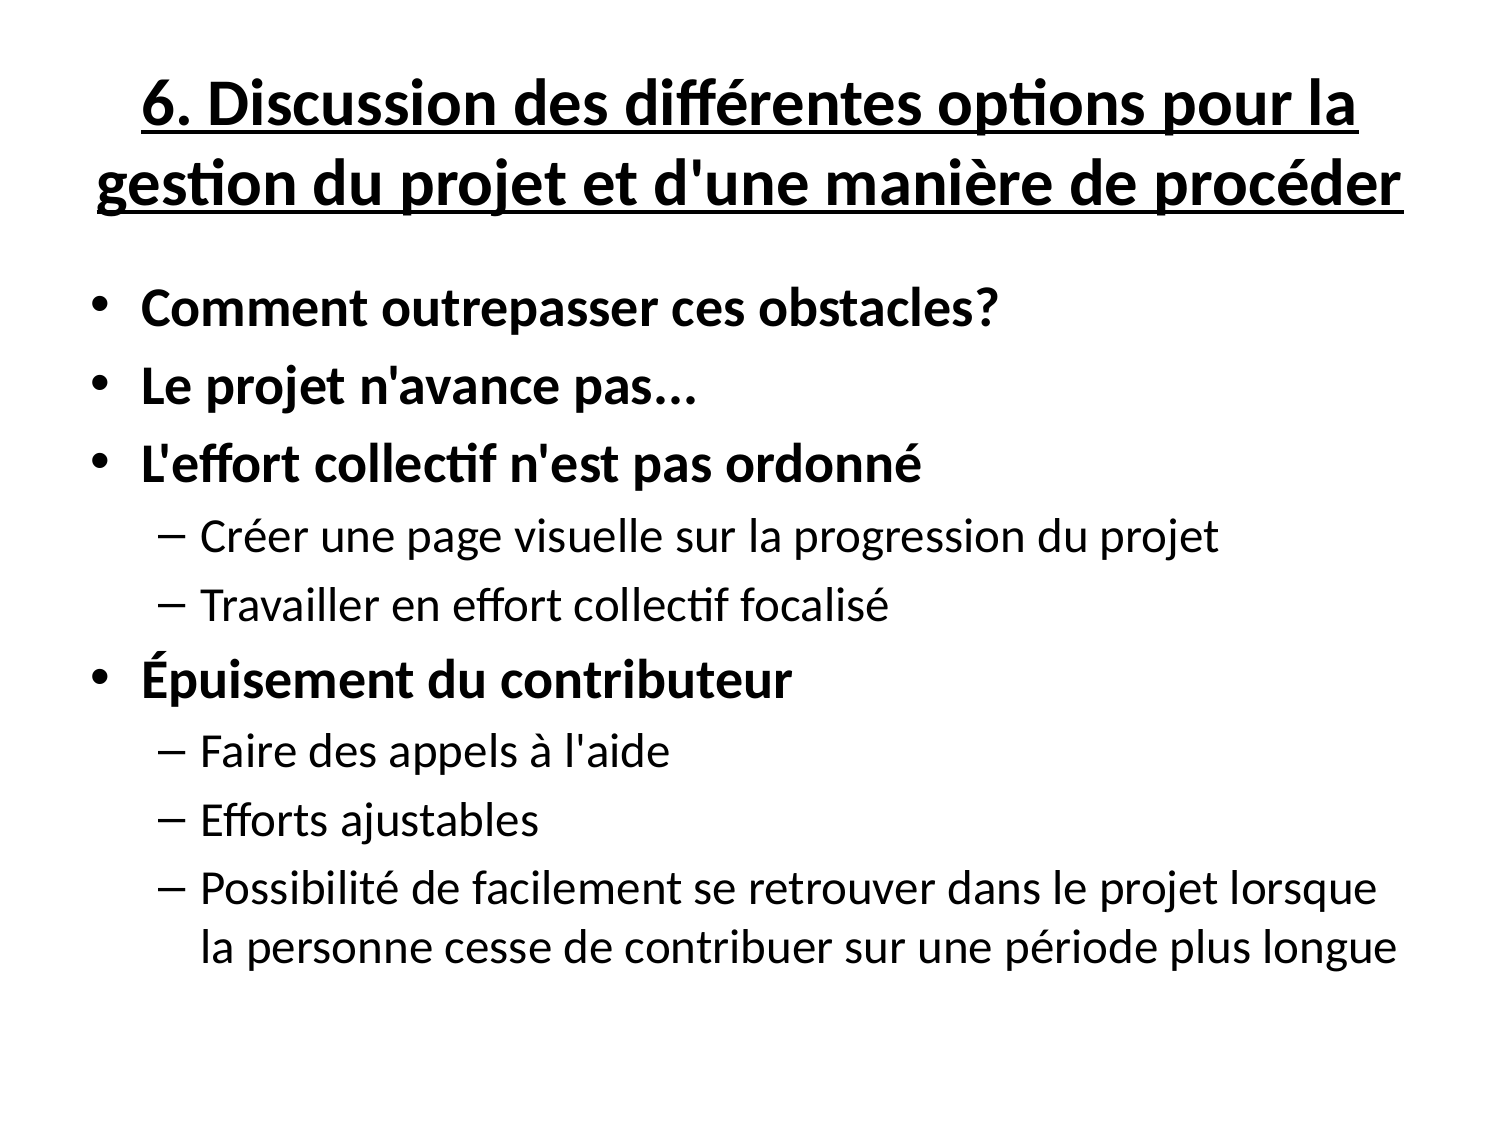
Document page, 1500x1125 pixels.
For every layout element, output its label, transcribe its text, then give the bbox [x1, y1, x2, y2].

title 6. Discussion des différentes options pour la gestion du projet et d'une manière de procéder [75, 45, 1425, 233]
list Comment outrepasser ces obstacles? Le projet n'avance pas... L'effort collectif n'est pas ordonné Créer une page visuelle sur la progression du projet Travailler en effort collectif focalisé Épuisement du contributeur Faire des appels à l'aide Efforts ajustables Possibilité de facilement se retrouver dans le projet lorsque la personne cesse de contribuer sur une période plus longue [75, 262, 1425, 1005]
